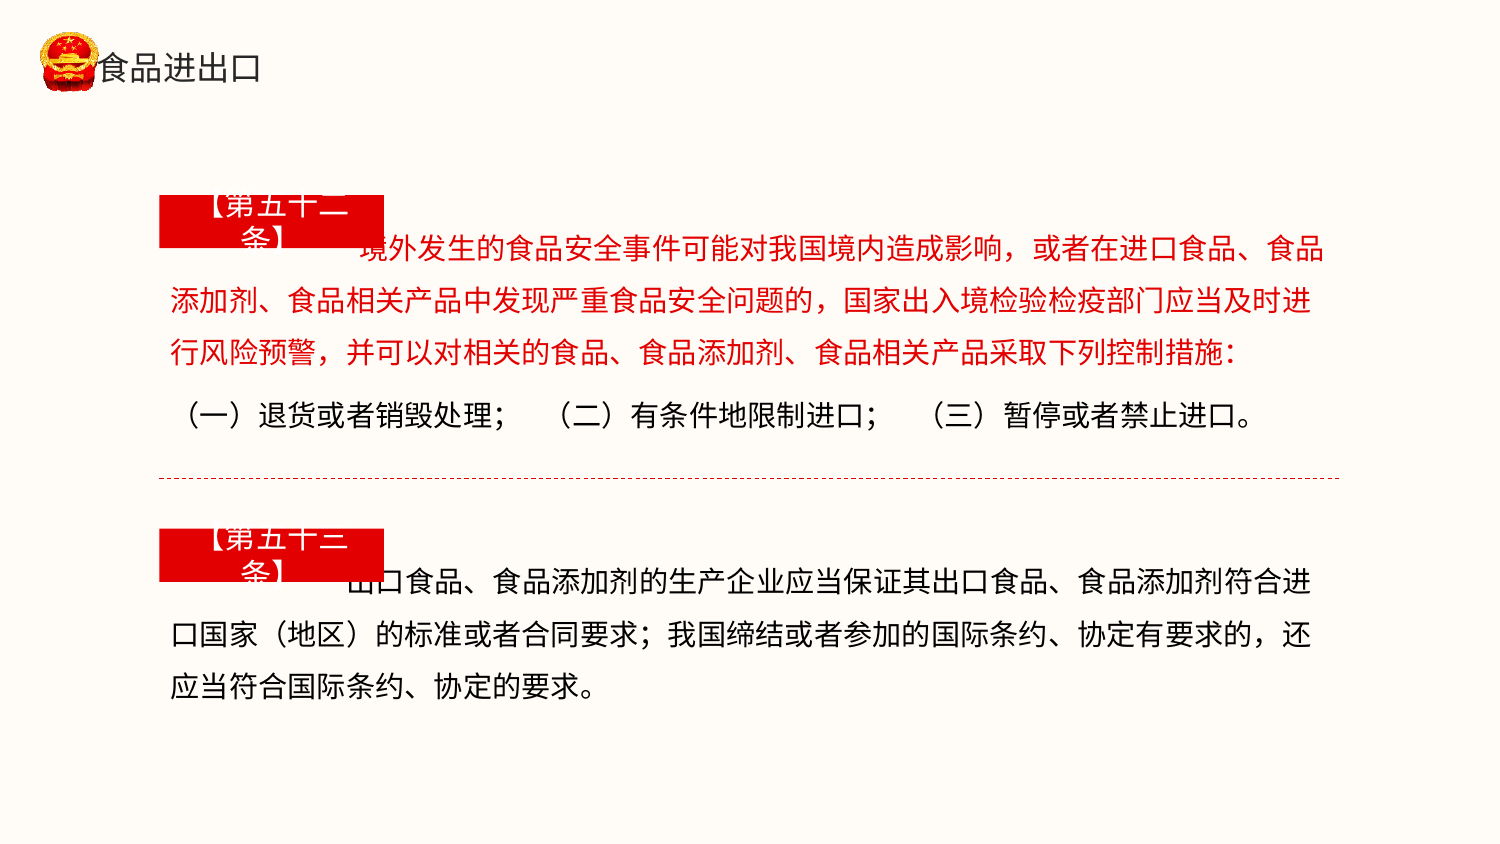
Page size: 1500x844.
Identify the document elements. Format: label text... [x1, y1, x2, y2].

picture [31, 21, 104, 97]
text_box （三）暂停或者禁止进口。 [946, 382, 1318, 438]
text_box 食品进出口 [81, 37, 588, 98]
text_box （二）有条件地限制进口； [531, 382, 946, 438]
text_box （一）退货或者销毁处理； [159, 382, 531, 438]
text_box 【第五十三条】 [158, 528, 385, 583]
text_box 【第五十二条】 [158, 194, 385, 249]
text_box 境外发生的食品安全事件可能对我国境内造成影响，或者在进口食品、食品添加剂、食品相关产品中发现严重食品安全问题的，国家出入境检验检疫部门应当及时进行风险预警，并可以对相关的食品、食品添加剂、食品相关产品采取下列控制措施： [159, 206, 1341, 376]
text_box 出口食品、食品添加剂的生产企业应当保证其出口食品、食品添加剂符合进口国家（地区）的标准或者合同要求；我国缔结或者参加的国际条约、协定有要求的，还应当符合国际条约、协定的要求。 [159, 540, 1341, 709]
